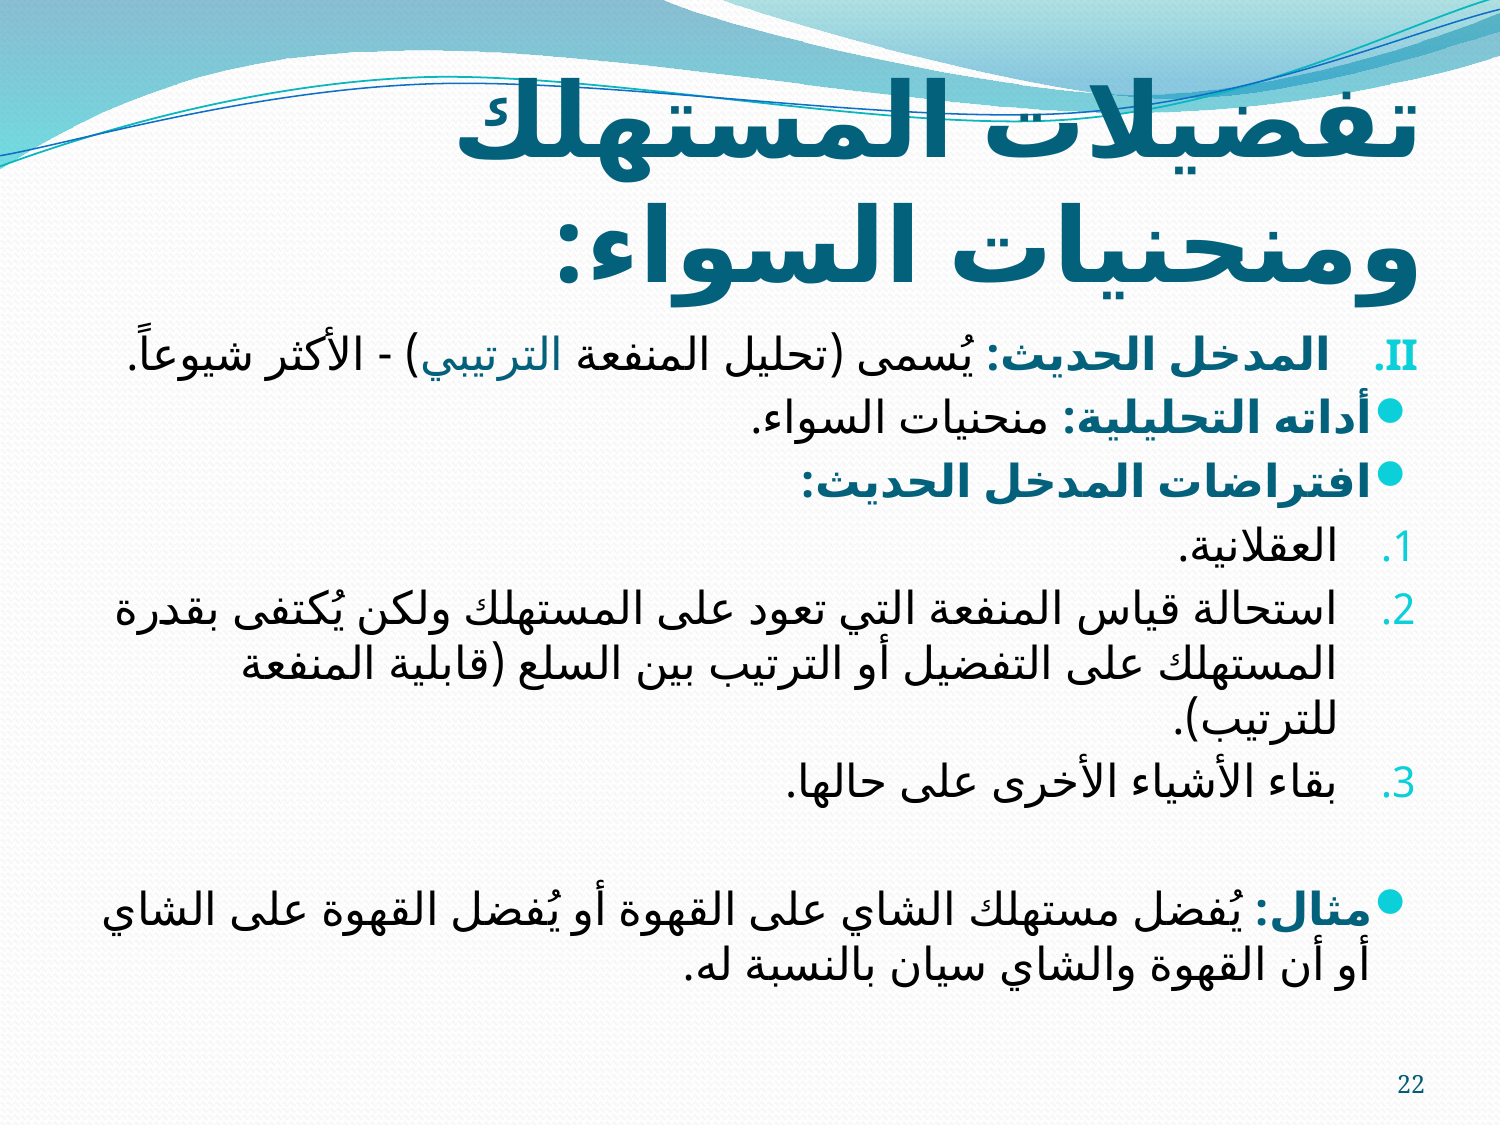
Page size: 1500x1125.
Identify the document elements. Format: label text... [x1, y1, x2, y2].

title تفضيلات المستهلك ومنحنيات السواء: [75, 115, 1425, 303]
list المدخل الحديث: يُسمى (تحليل المنفعة الترتيبي) - الأكثر شيوعاً. أداته التحليلية: منحنيات السواء. افتراضات المدخل الحديث: العقلانية. استحالة قياس المنفعة التي تعود على المستهلك ولكن يُكتفى بقدرة المستهلك على التفضيل أو الترتيب بين السلع (قابلية المنفعة للترتيب). بقاء الأشياء الأخرى على حالها. مثال: يُفضل مستهلك الشاي على القهوة أو يُفضل القهوة على الشاي أو أن القهوة والشاي سيان بالنسبة له. [75, 317, 1425, 1038]
slide_number 22 [1299, 1042, 1425, 1103]
